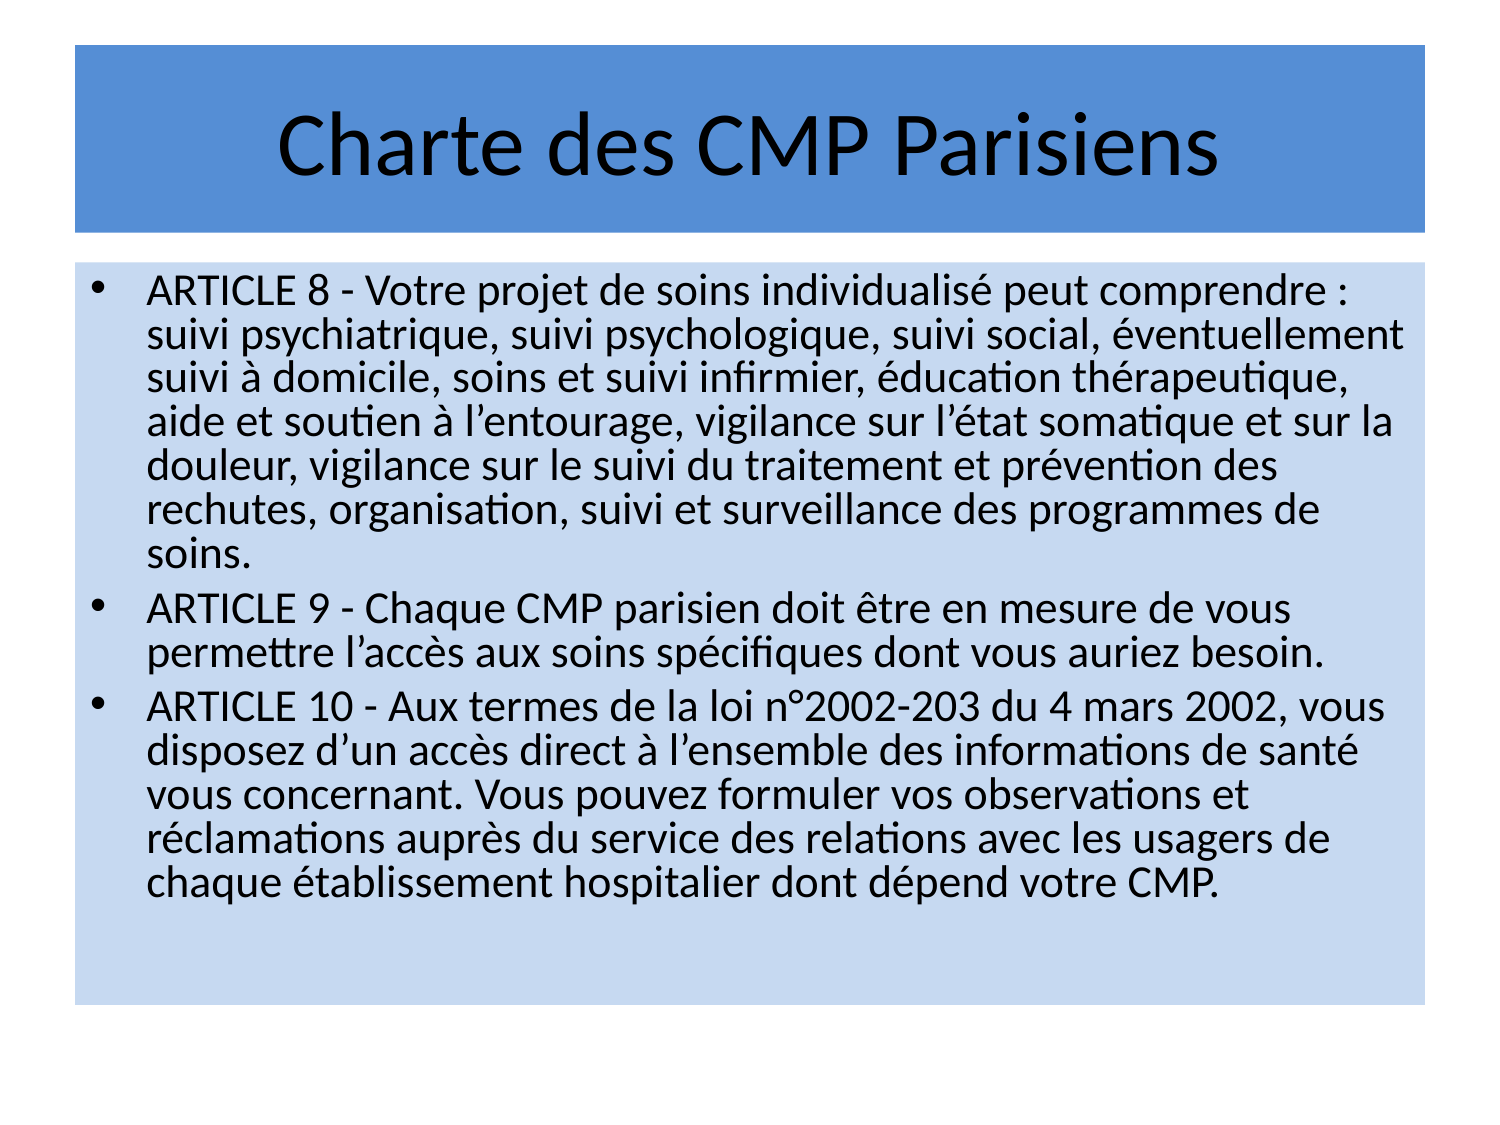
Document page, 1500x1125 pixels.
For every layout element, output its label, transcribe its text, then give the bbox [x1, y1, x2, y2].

title Charte des CMP Parisiens [75, 45, 1425, 233]
list ARTICLE 8 - Votre projet de soins individualisé peut comprendre : suivi psychiatrique, suivi psychologique, suivi social, éventuellement suivi à domicile, soins et suivi infirmier, éducation thérapeutique, aide et soutien à l’entourage, vigilance sur l’état somatique et sur la douleur, vigilance sur le suivi du traitement et prévention des rechutes, organisation, suivi et surveillance des programmes de soins. ARTICLE 9 - Chaque CMP parisien doit être en mesure de vous permettre l’accès aux soins spécifiques dont vous auriez besoin. ARTICLE 10 - Aux termes de la loi n°2002-203 du 4 mars 2002, vous disposez d’un accès direct à l’ensemble des informations de santé vous concernant. Vous pouvez formuler vos observations et réclamations auprès du service des relations avec les usagers de chaque établissement hospitalier dont dépend votre CMP. [75, 262, 1425, 1005]
